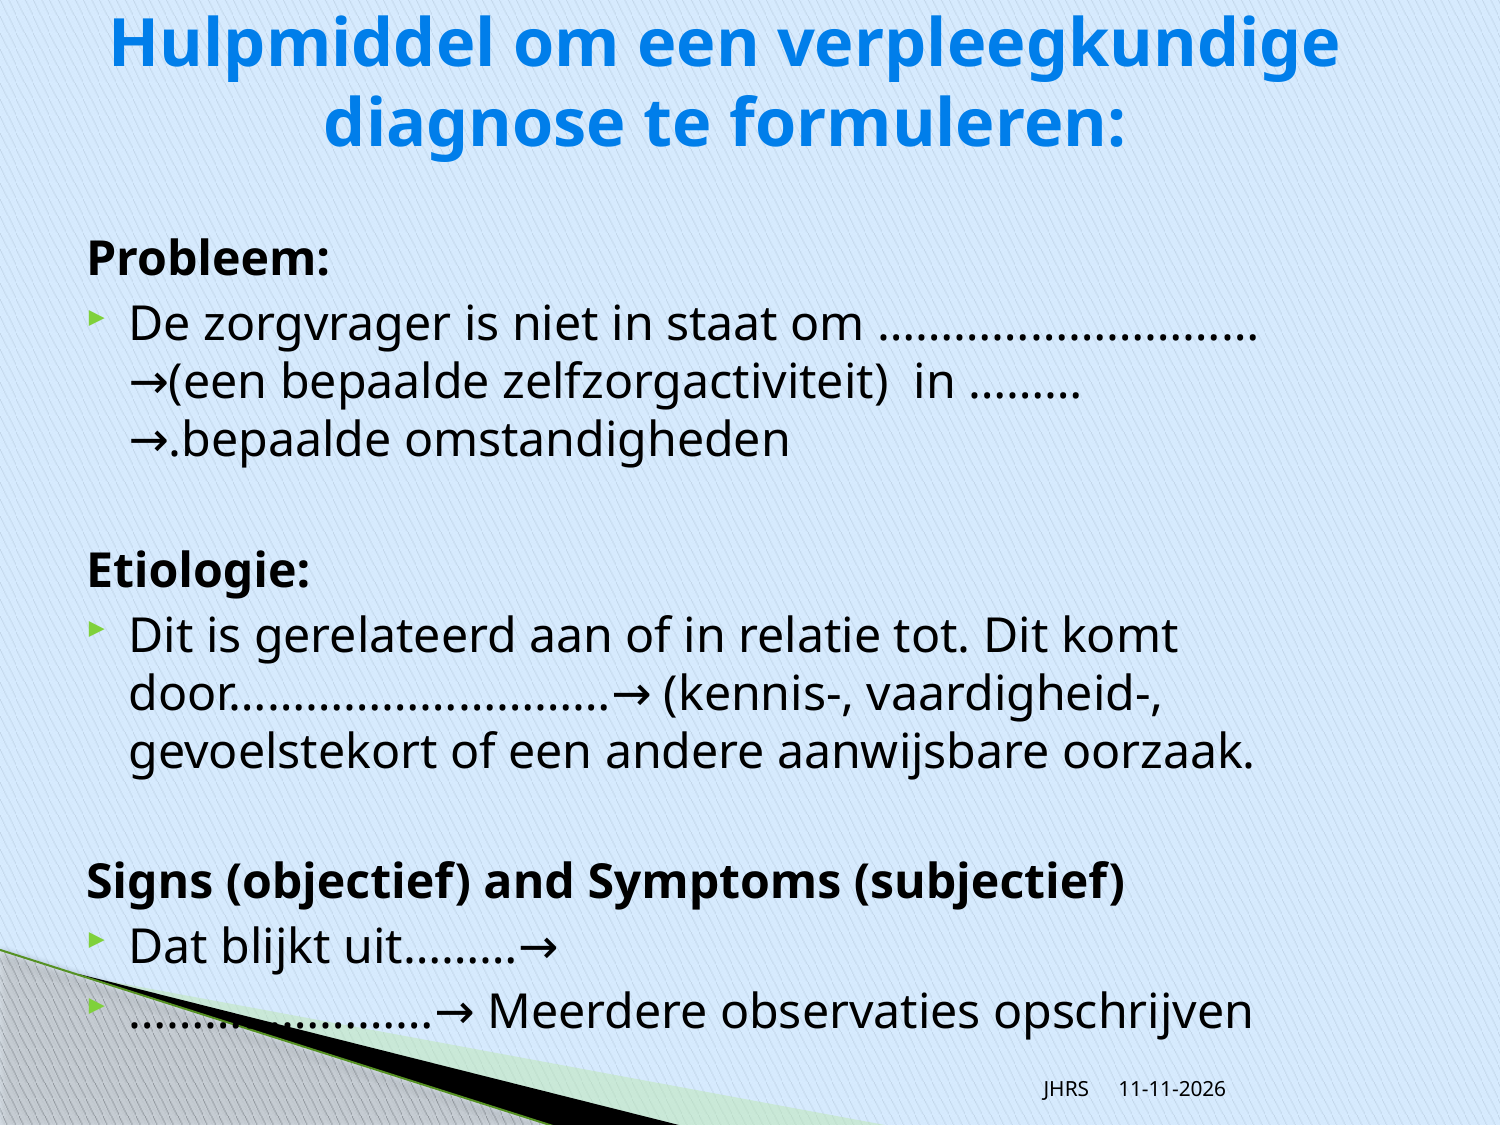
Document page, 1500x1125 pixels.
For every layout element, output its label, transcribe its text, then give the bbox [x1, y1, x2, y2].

title Hulpmiddel om een verpleegkundige diagnose te formuleren: [75, 19, 1376, 220]
list Probleem: De zorgvrager is niet in staat om …………………………→(een bepaalde zelfzorgactiviteit) in ………→.bepaalde omstandigheden Etiologie: Dit is gerelateerd aan of in relatie tot. Dit komt door…………………………→ (kennis-, vaardigheid-, gevoelstekort of een andere aanwijsbare oorzaak. Signs (objectief) and Symptoms (subjectief) Dat blijkt uit………→ ……………………→ Meerdere observaties opschrijven [53, 219, 1294, 1083]
footer JHRS [718, 1051, 1105, 1112]
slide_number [1105, 1051, 1419, 1112]
